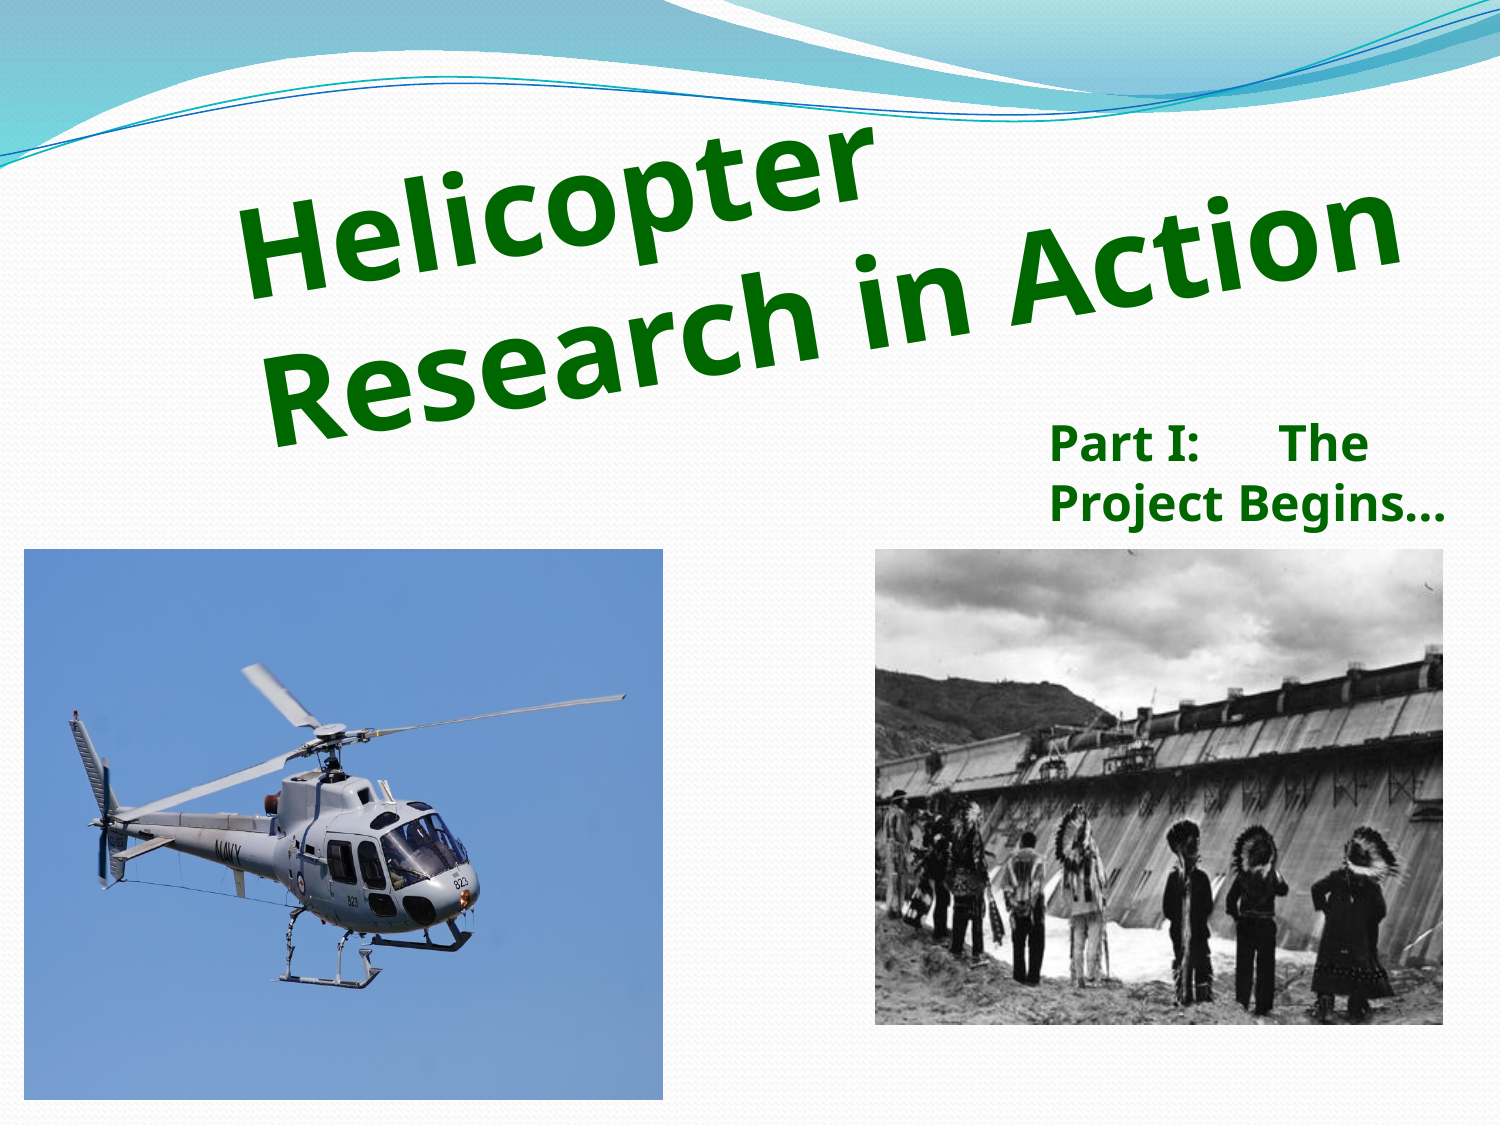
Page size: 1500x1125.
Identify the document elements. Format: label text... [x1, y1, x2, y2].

text_box Part I: The Project Begins… [1033, 404, 1471, 540]
picture [874, 549, 1444, 1026]
text_box Helicopter Research in Action [206, 0, 1443, 485]
picture [24, 549, 663, 1101]
